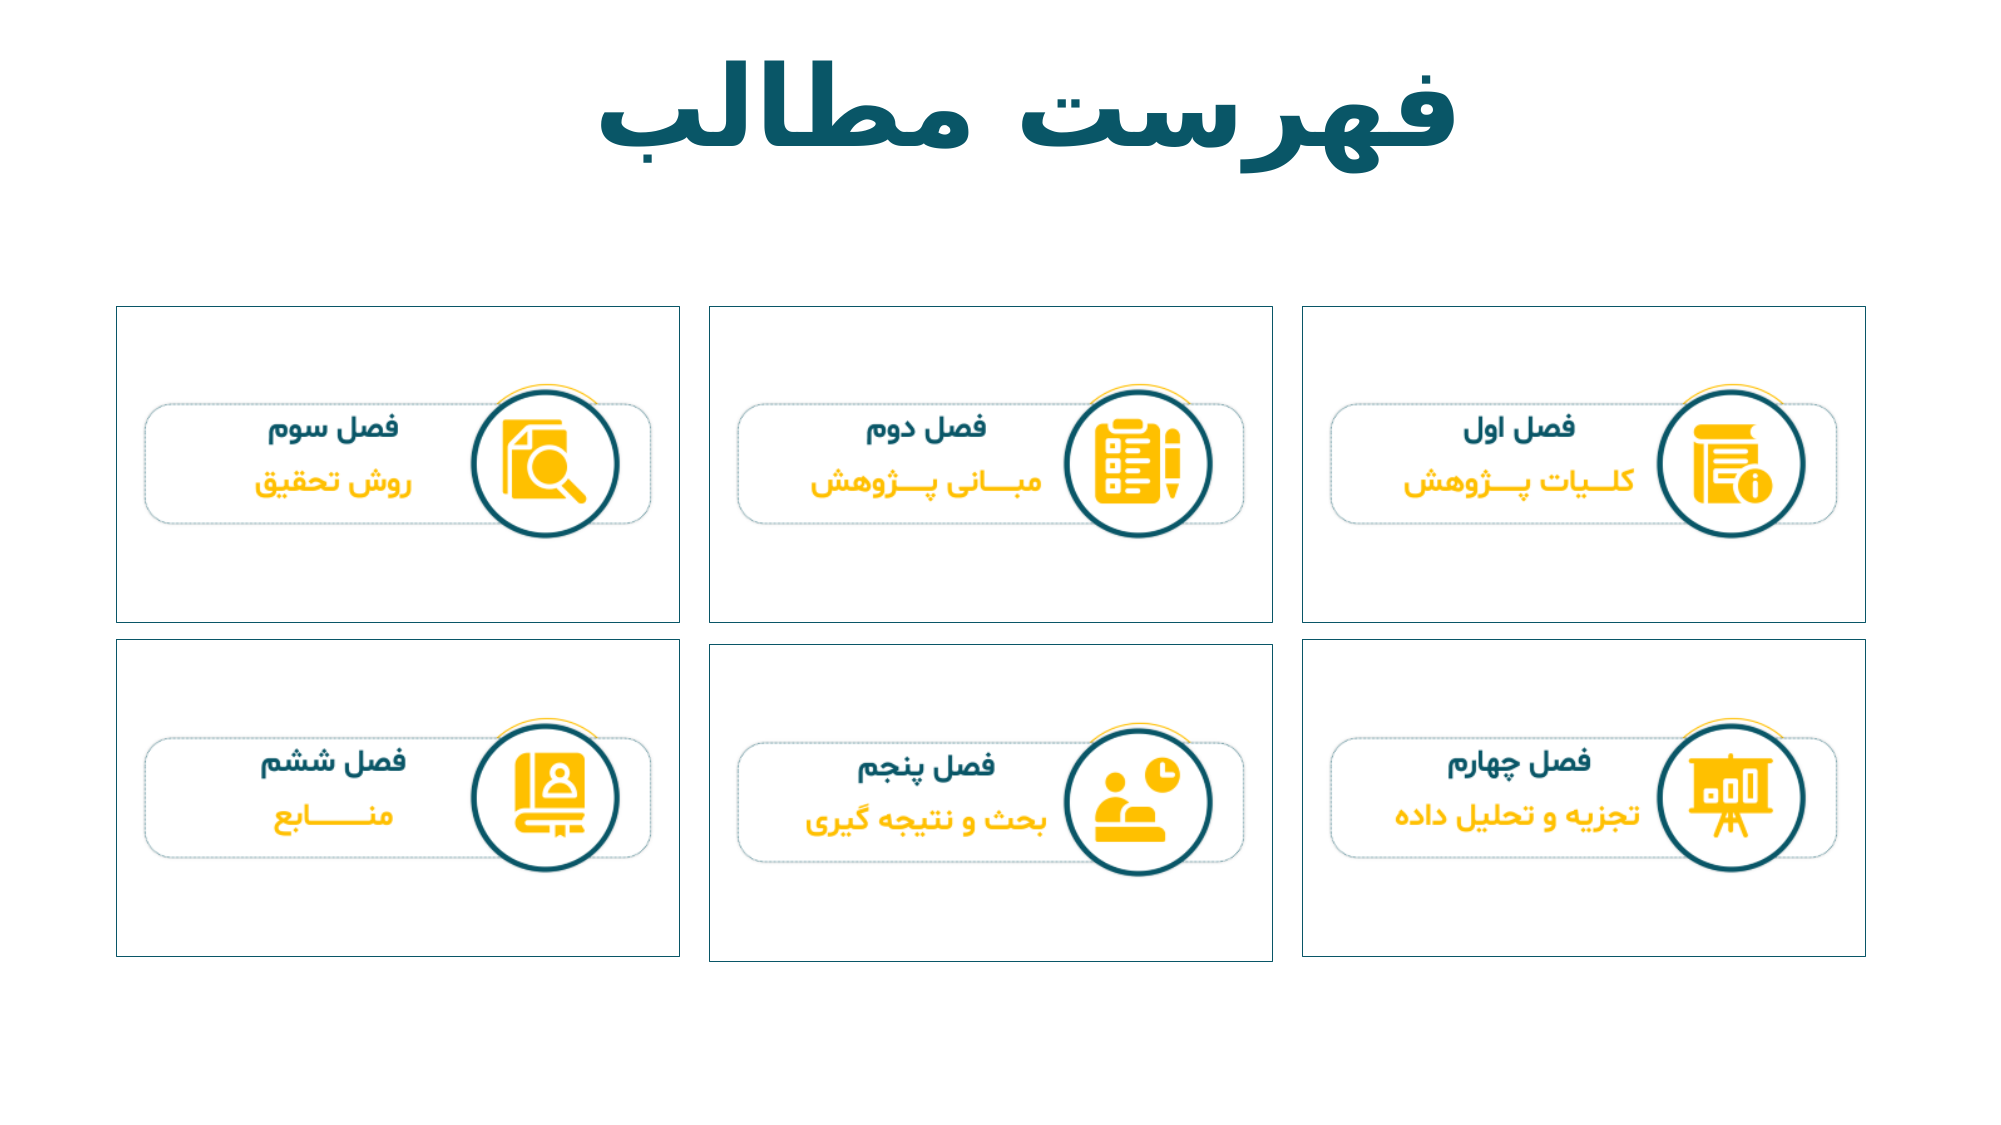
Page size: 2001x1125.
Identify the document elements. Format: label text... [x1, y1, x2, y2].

picture [1303, 640, 1865, 956]
picture [710, 645, 1272, 961]
picture [710, 307, 1272, 622]
picture [117, 307, 679, 622]
picture [1303, 307, 1865, 622]
picture [117, 640, 679, 956]
text_box فهرست مطالب [19, 26, 2000, 177]
